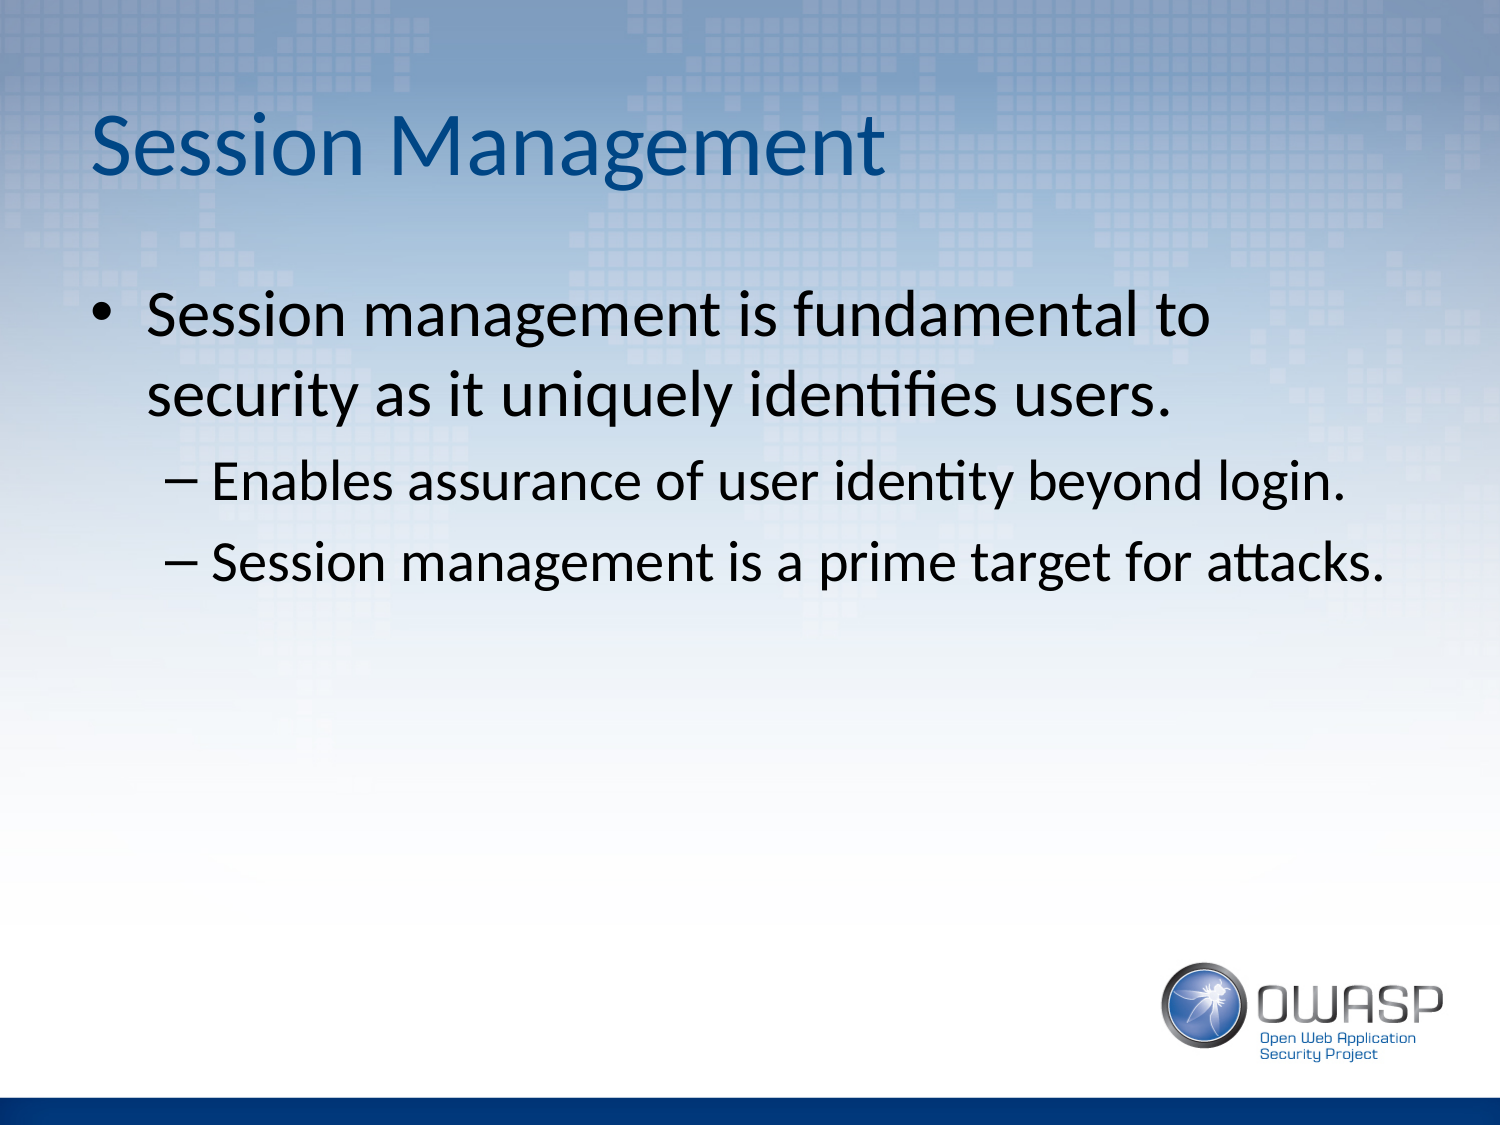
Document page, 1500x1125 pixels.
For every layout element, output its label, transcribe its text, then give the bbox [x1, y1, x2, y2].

title Session Management [75, 45, 1425, 233]
picture [0, 0, 1500, 1125]
list Session management is fundamental to security as it uniquely identifies users. Enables assurance of user identity beyond login. Session management is a prime target for attacks. [75, 262, 1425, 940]
